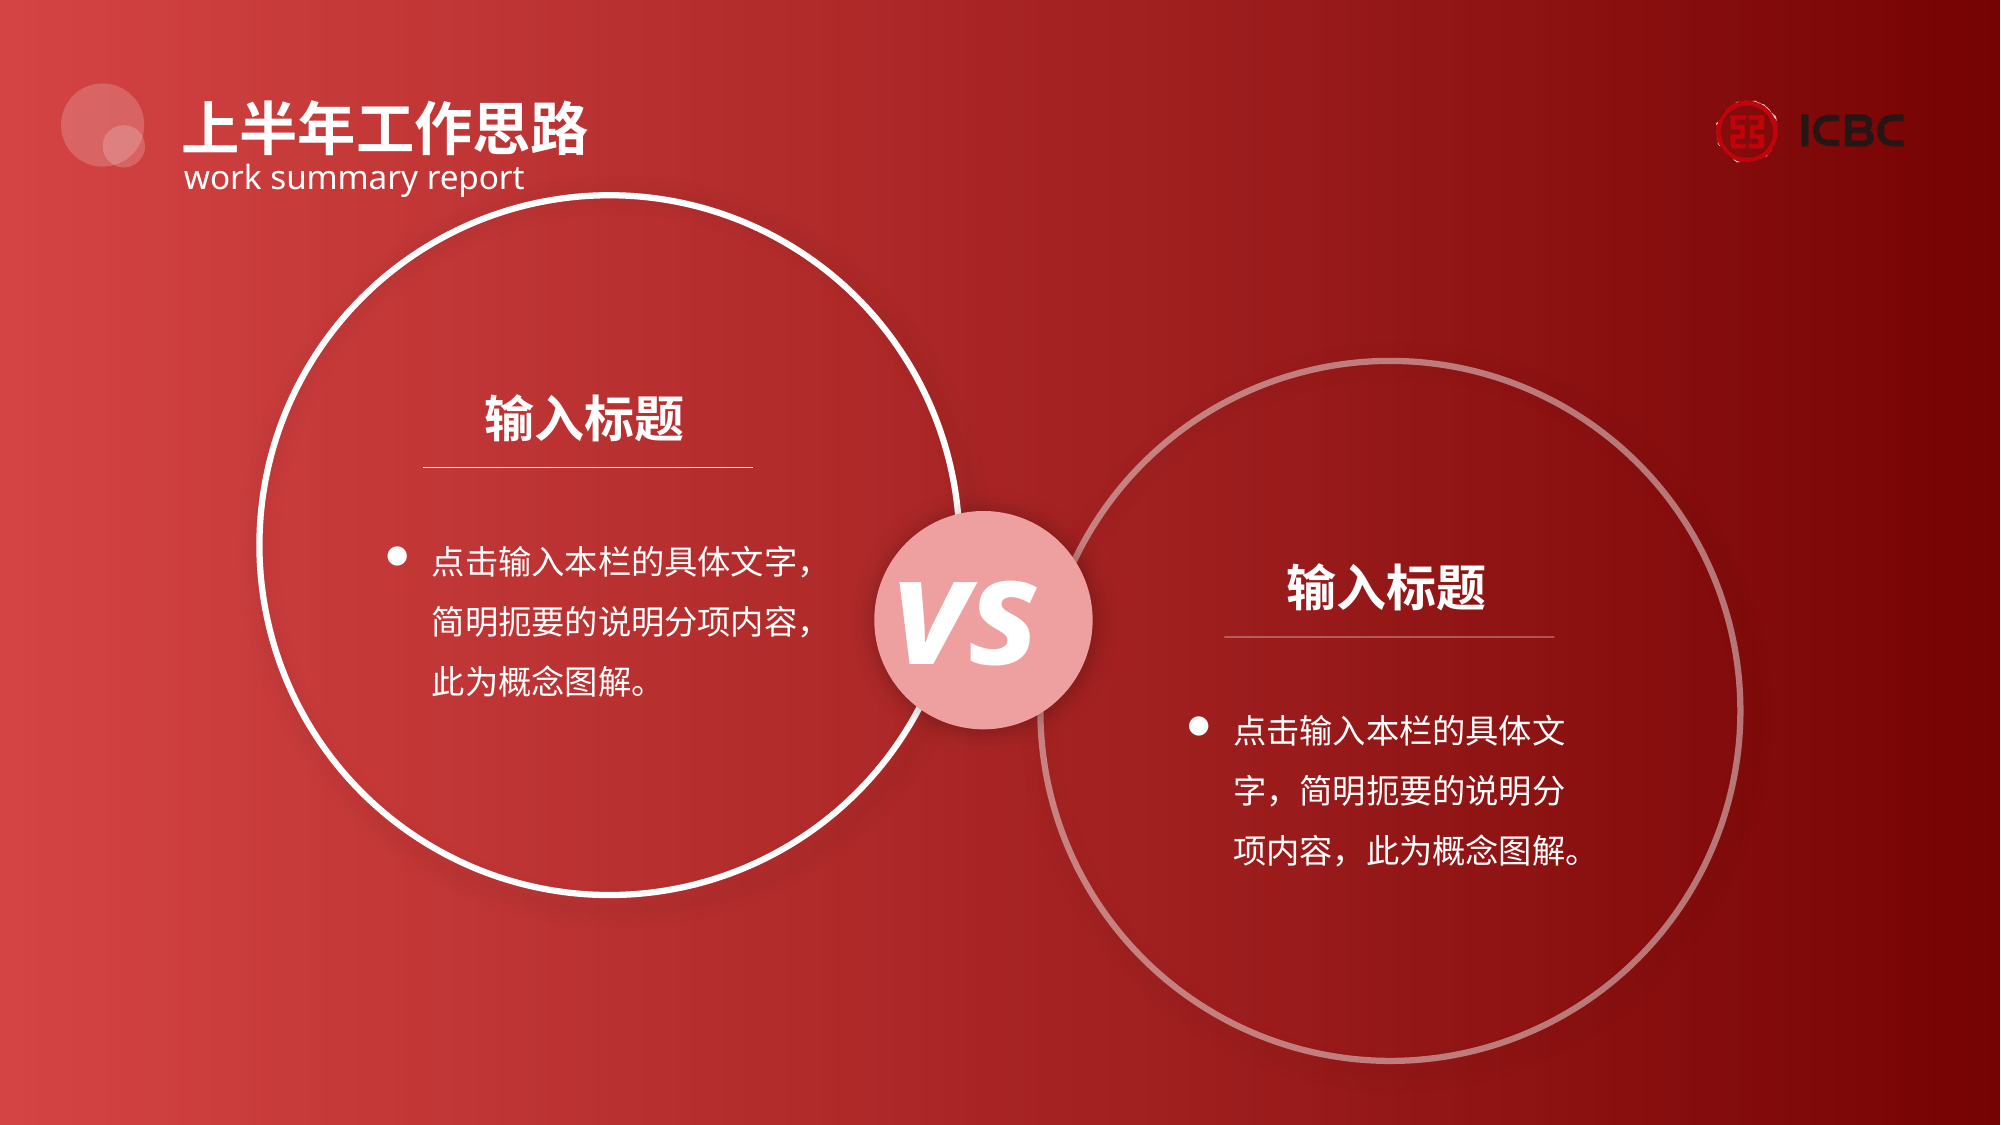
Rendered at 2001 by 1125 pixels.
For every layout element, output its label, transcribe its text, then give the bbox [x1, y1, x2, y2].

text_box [370, 379, 849, 704]
text_box 上半年工作思路 [166, 84, 493, 170]
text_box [493, 68, 1505, 1072]
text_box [1619, 63, 2000, 170]
text_box [0, 0, 2000, 1125]
text_box work summary report [169, 148, 493, 204]
text_box [1505, 379, 1742, 1043]
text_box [61, 83, 146, 168]
text_box [258, 214, 493, 877]
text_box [1171, 548, 1610, 873]
